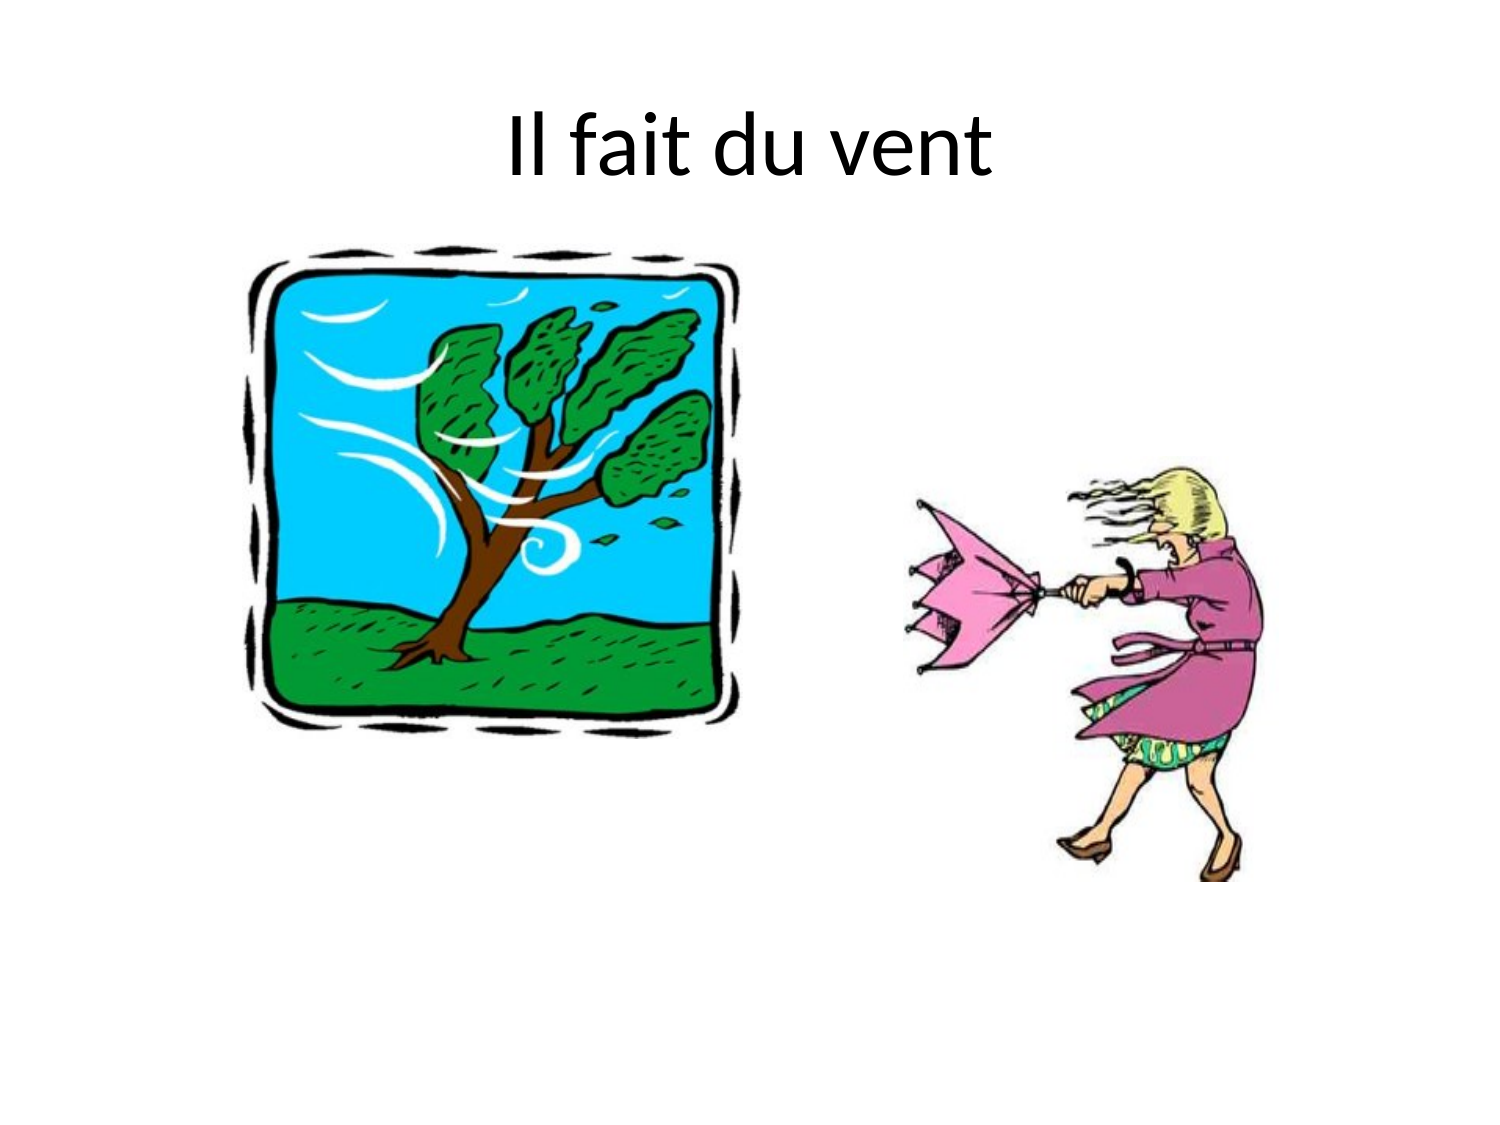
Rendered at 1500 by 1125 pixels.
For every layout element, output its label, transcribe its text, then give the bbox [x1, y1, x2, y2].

picture [241, 243, 743, 740]
picture [903, 455, 1279, 882]
title Il fait du vent [75, 45, 1425, 233]
